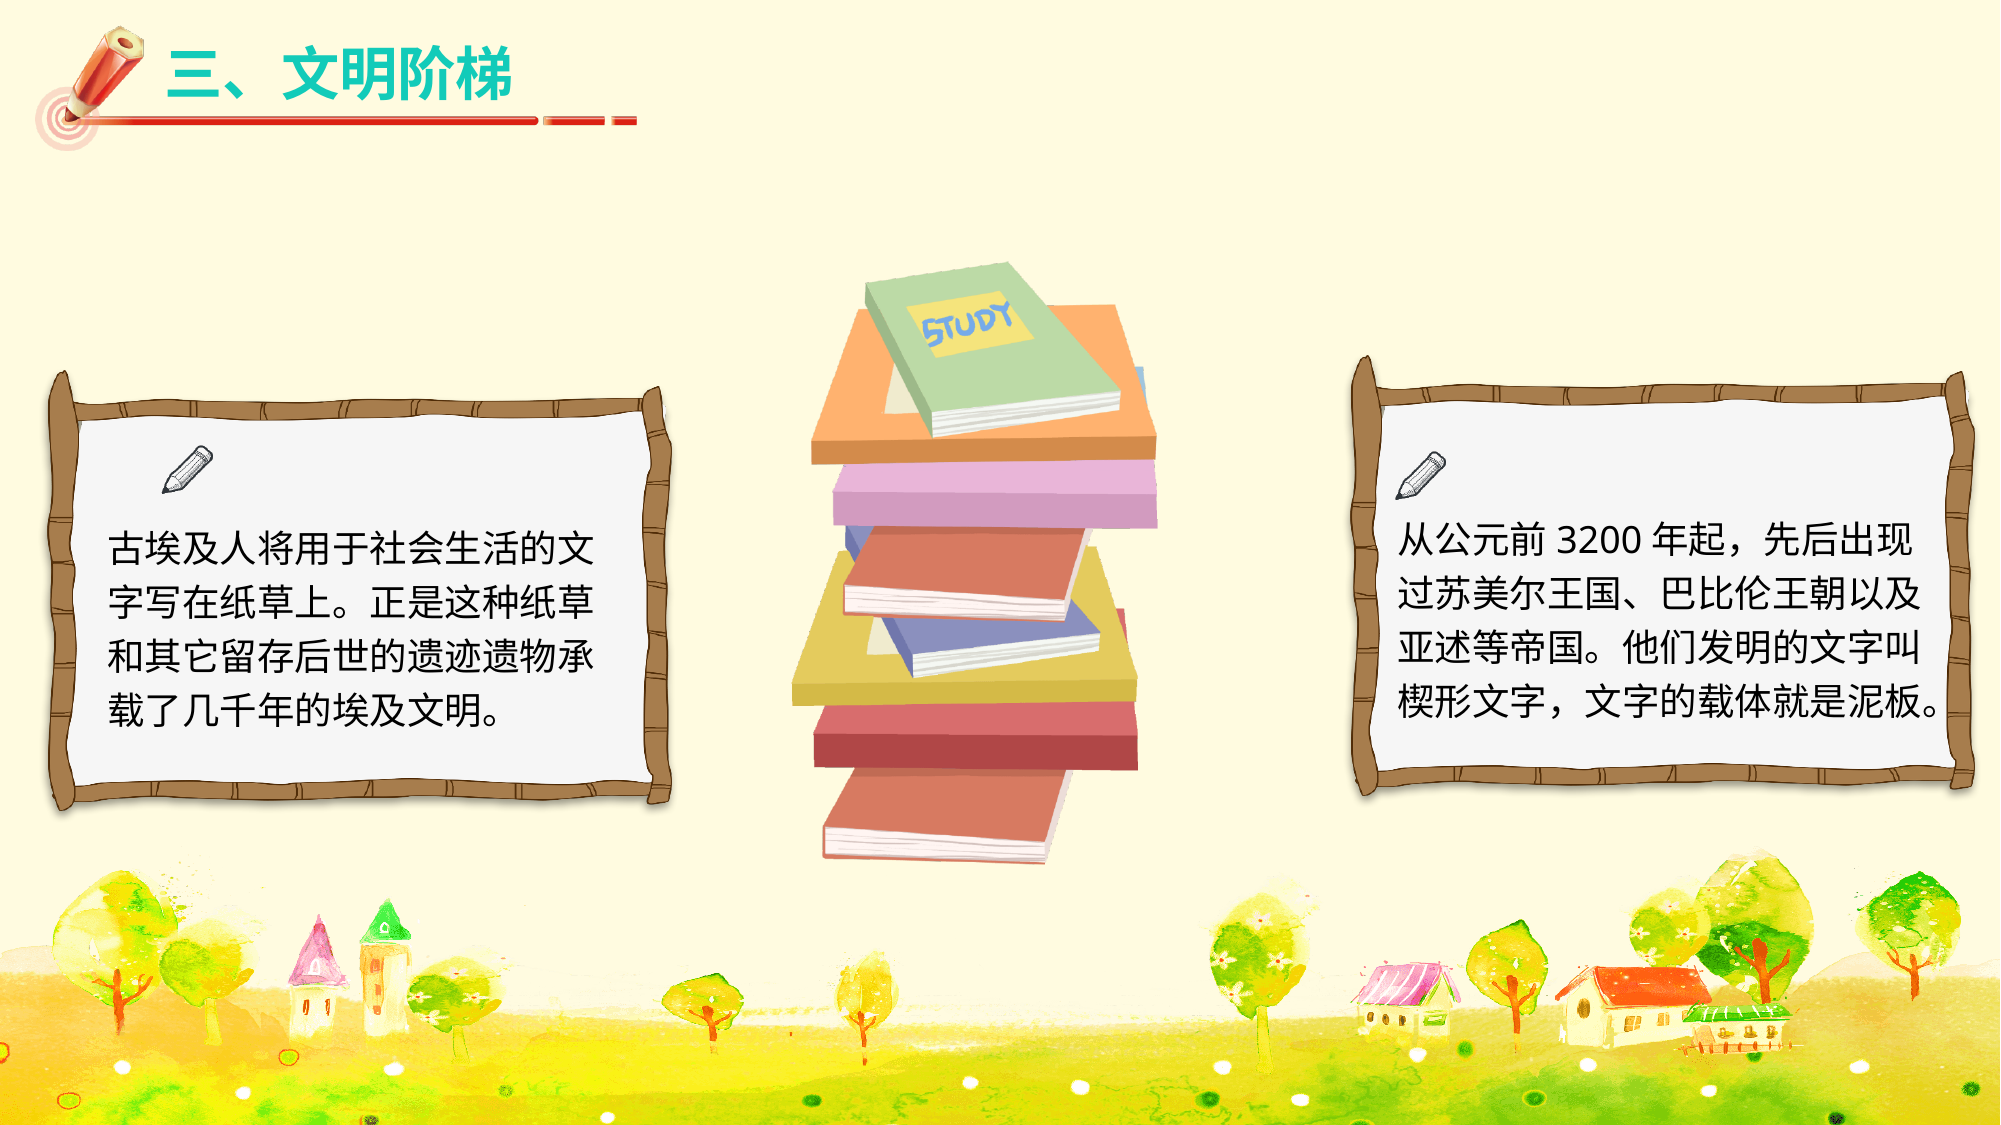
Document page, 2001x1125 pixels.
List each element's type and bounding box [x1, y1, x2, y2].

picture [1350, 355, 1975, 796]
text_box [35, 15, 688, 151]
picture [0, 231, 2000, 1125]
picture [46, 370, 672, 811]
